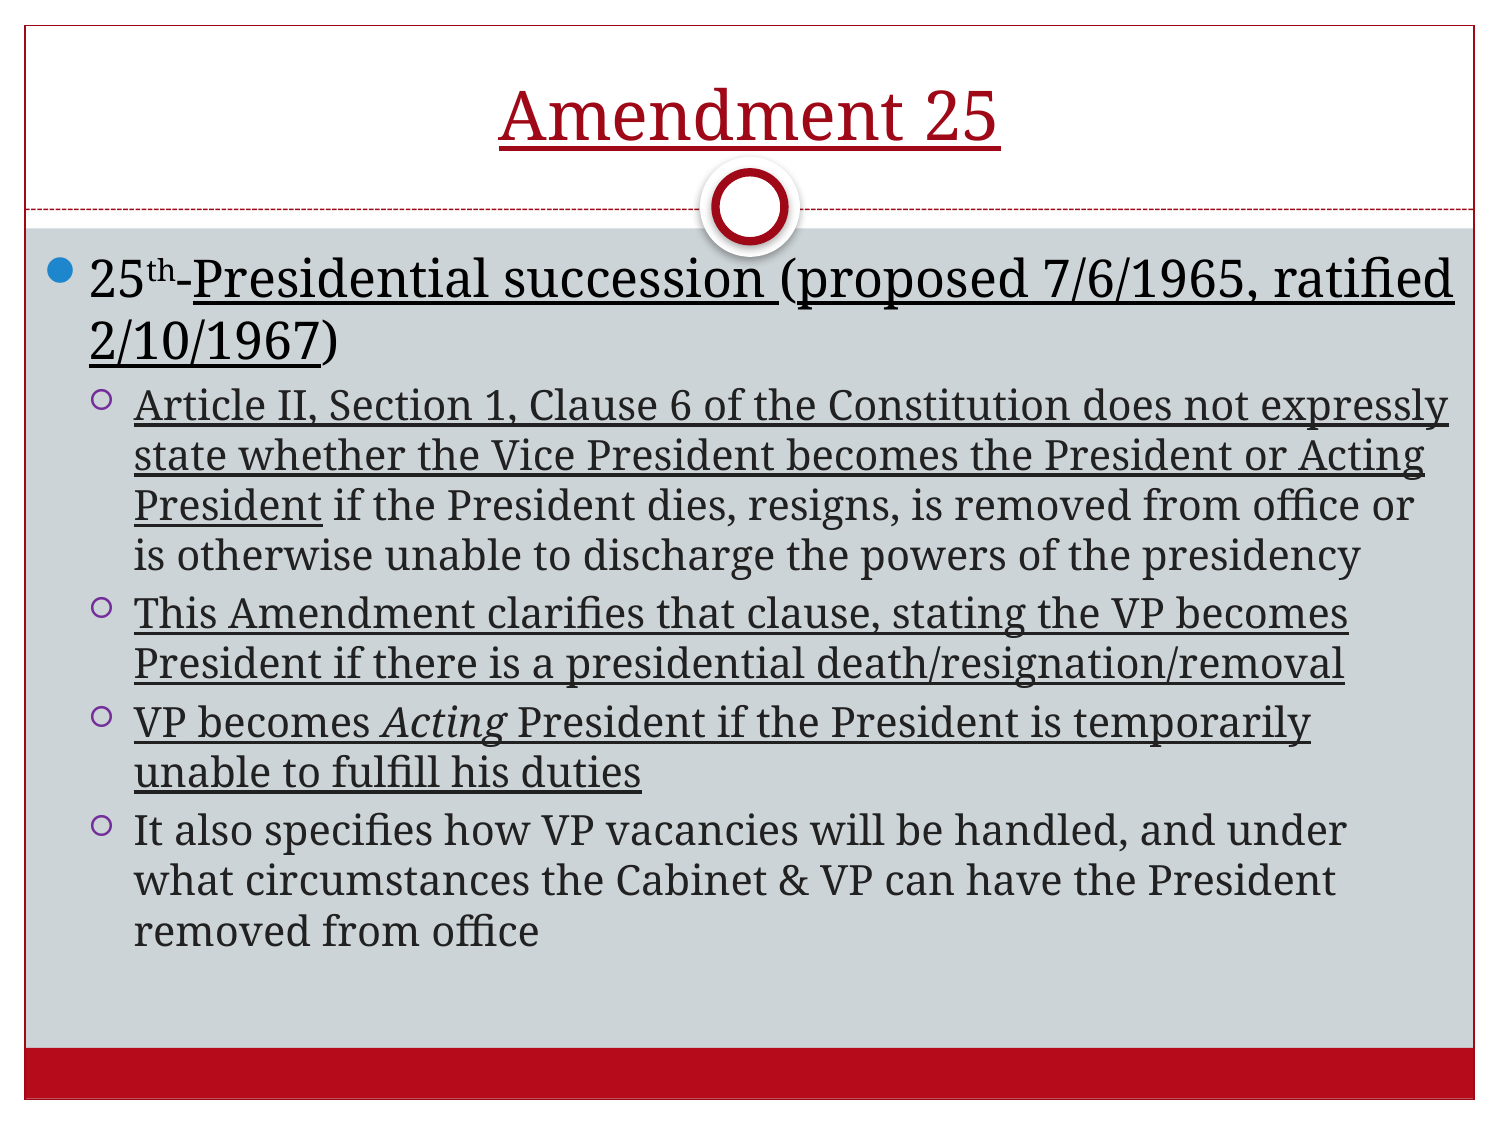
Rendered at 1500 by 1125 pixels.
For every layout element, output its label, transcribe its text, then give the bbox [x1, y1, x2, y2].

list 25th-Presidential succession (proposed 7/6/1965, ratified 2/10/1967) Article II, Section 1, Clause 6 of the Constitution does not expressly state whether the Vice President becomes the President or Acting President if the President dies, resigns, is removed from office or is otherwise unable to discharge the powers of the presidency This Amendment clarifies that clause, stating the VP becomes President if there is a presidential death/resignation/removal VP becomes Acting President if the President is temporarily unable to fulfill his duties It also specifies how VP vacancies will be handled, and under what circumstances the Cabinet & VP can have the President removed from office [28, 237, 1473, 1057]
title Amendment 25 [49, 37, 1450, 162]
